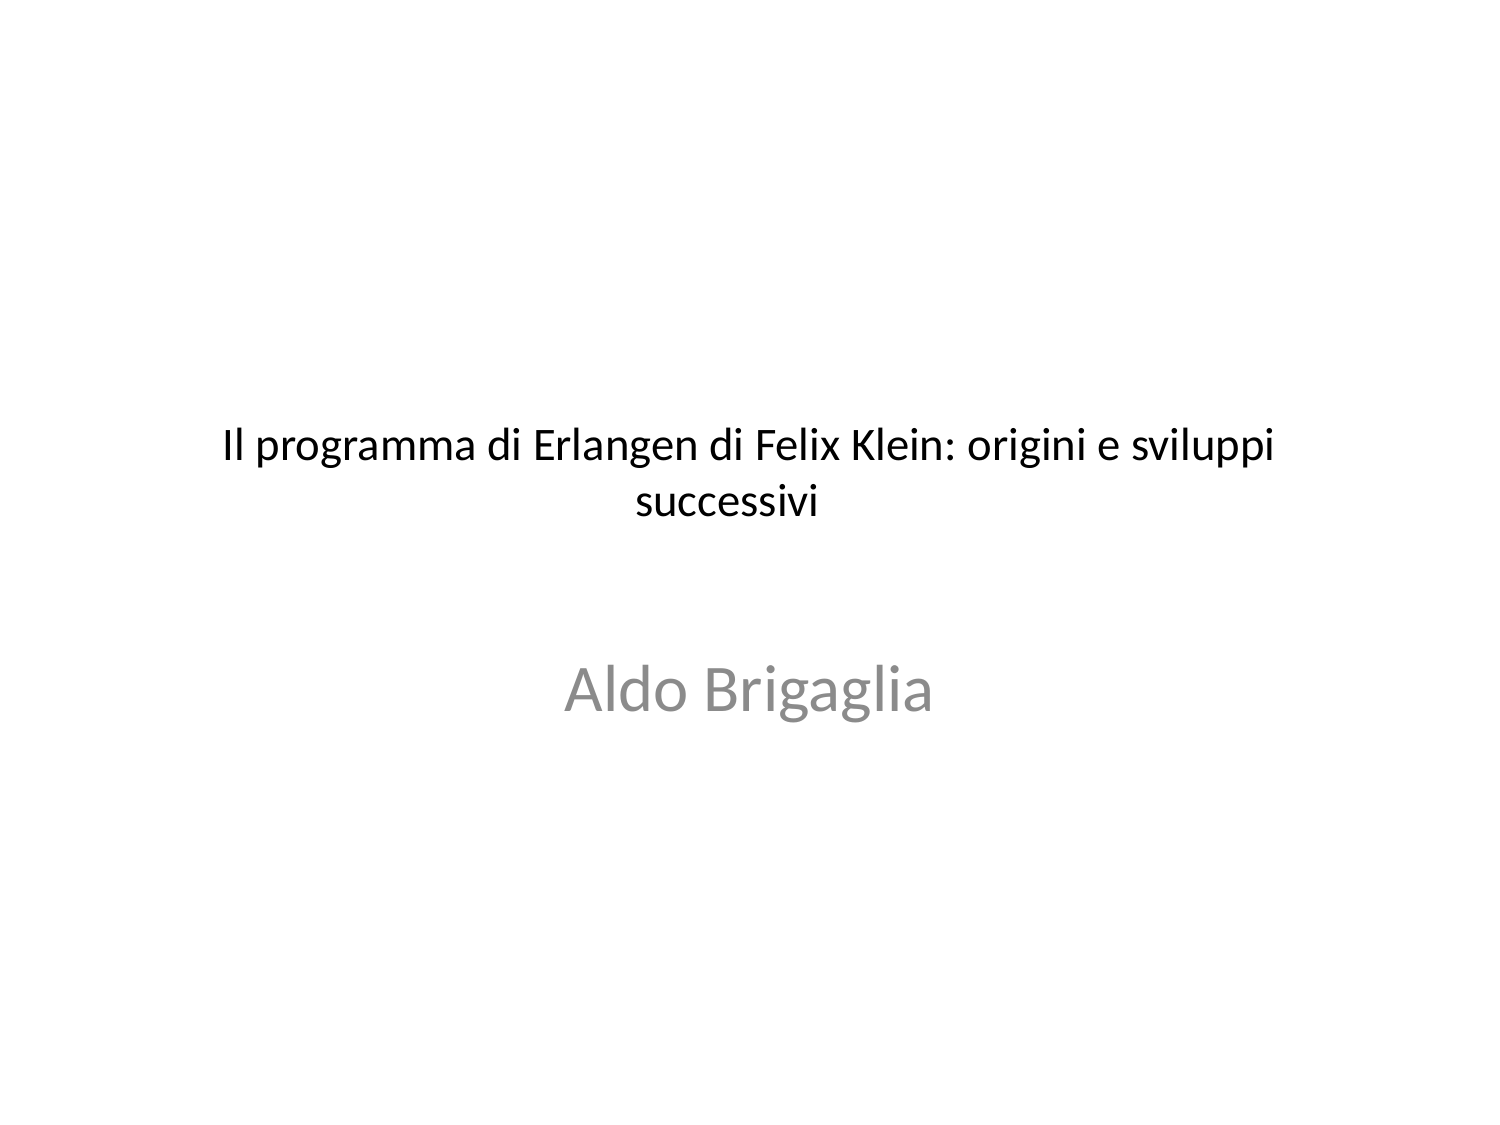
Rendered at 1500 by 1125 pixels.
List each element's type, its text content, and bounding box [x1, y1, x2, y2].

subtitle Aldo Brigaglia [225, 637, 1275, 925]
title Il programma di Erlangen di Felix Klein: origini e sviluppi successivi [112, 349, 1388, 591]
